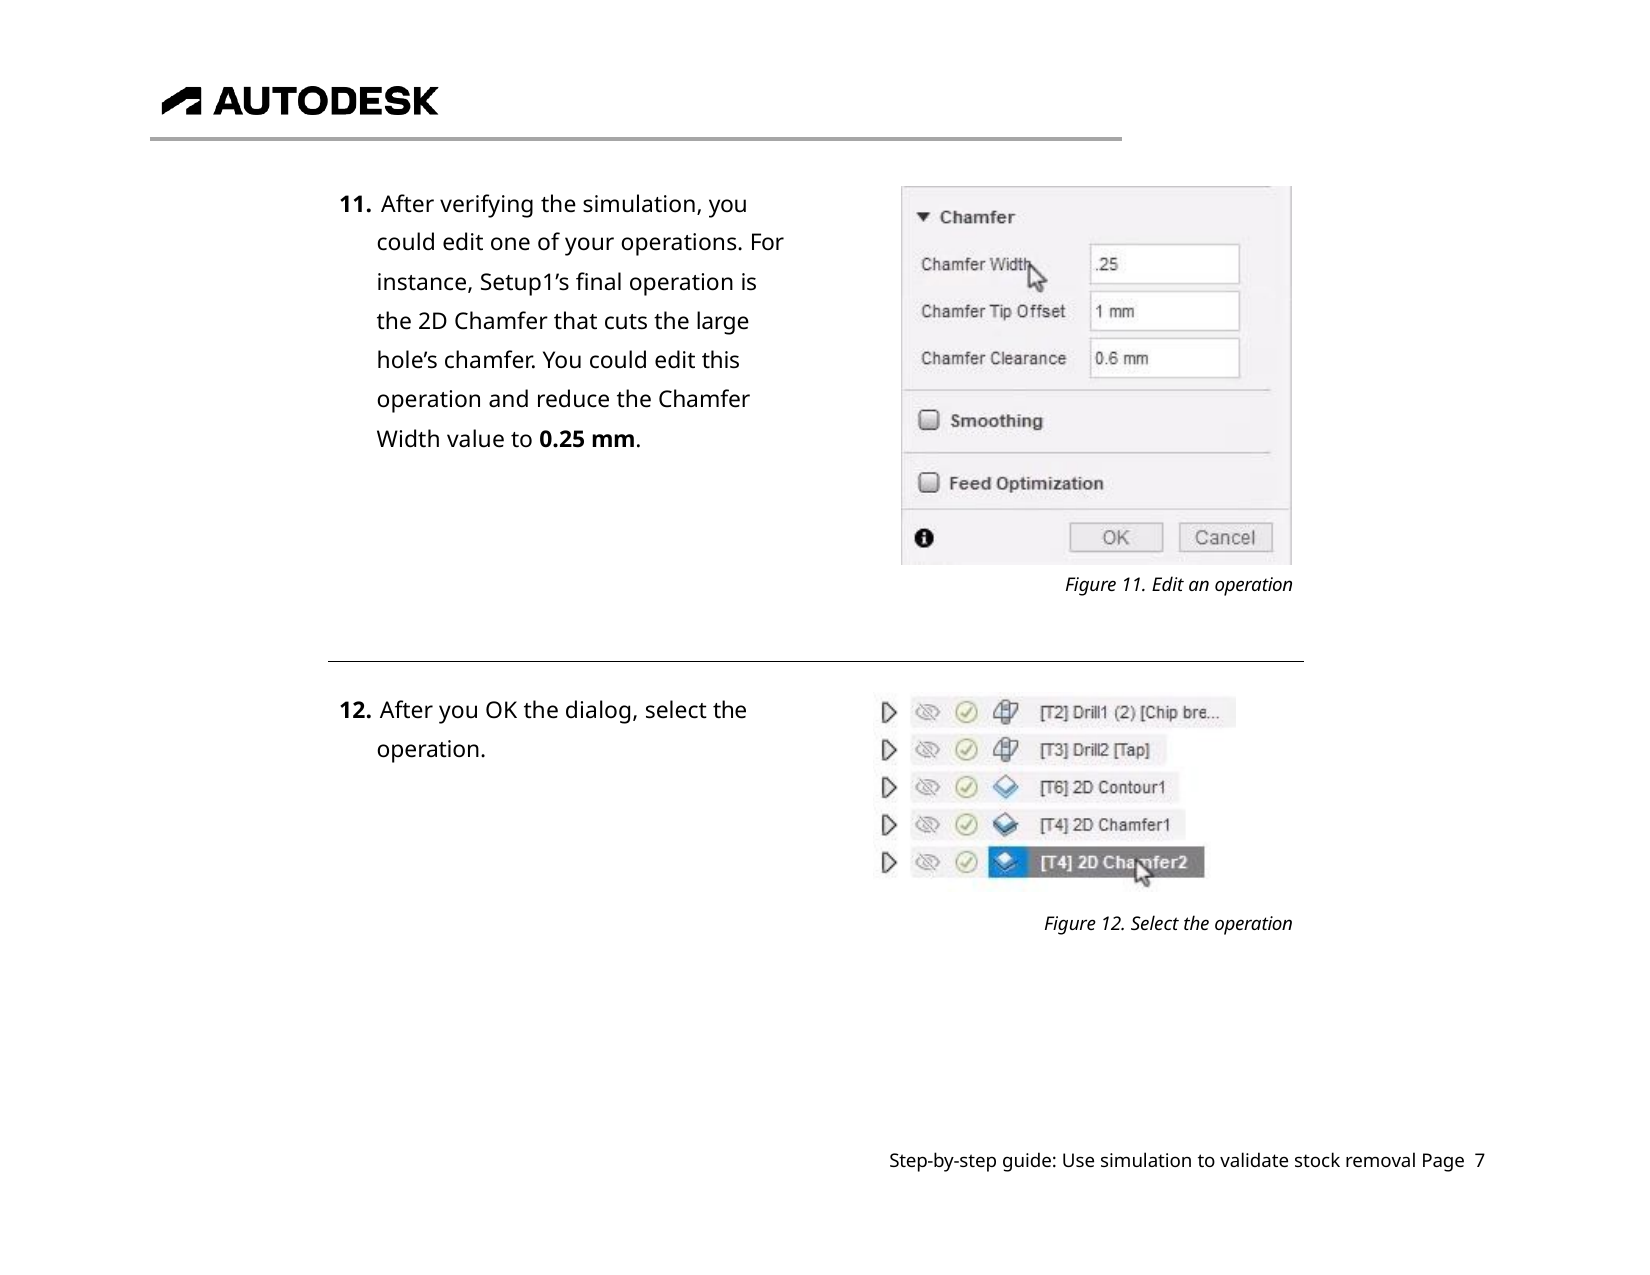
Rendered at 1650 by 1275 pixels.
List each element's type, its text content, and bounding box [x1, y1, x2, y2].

table_header Figure 11. Edit an operation [803, 187, 1304, 661]
picture [900, 186, 1292, 565]
picture [161, 86, 439, 115]
picture [872, 691, 1236, 893]
slide_number Step-by-step guide: Use simulation to validate stock removal Page 3 [887, 1145, 1509, 1275]
table_cell 12. After you OK the dialog, select the operation. [328, 662, 803, 944]
table_header 11. After verifying the simulation, you could edit one of your operations. For instance, Setup1’s final operation is the 2D Chamfer that cuts the large hole’s chamfer. You could edit this operation and reduce the Chamfer Width value to 0.25 mm. [328, 187, 803, 661]
table_cell Figure 12. Select the operation [803, 662, 1304, 944]
